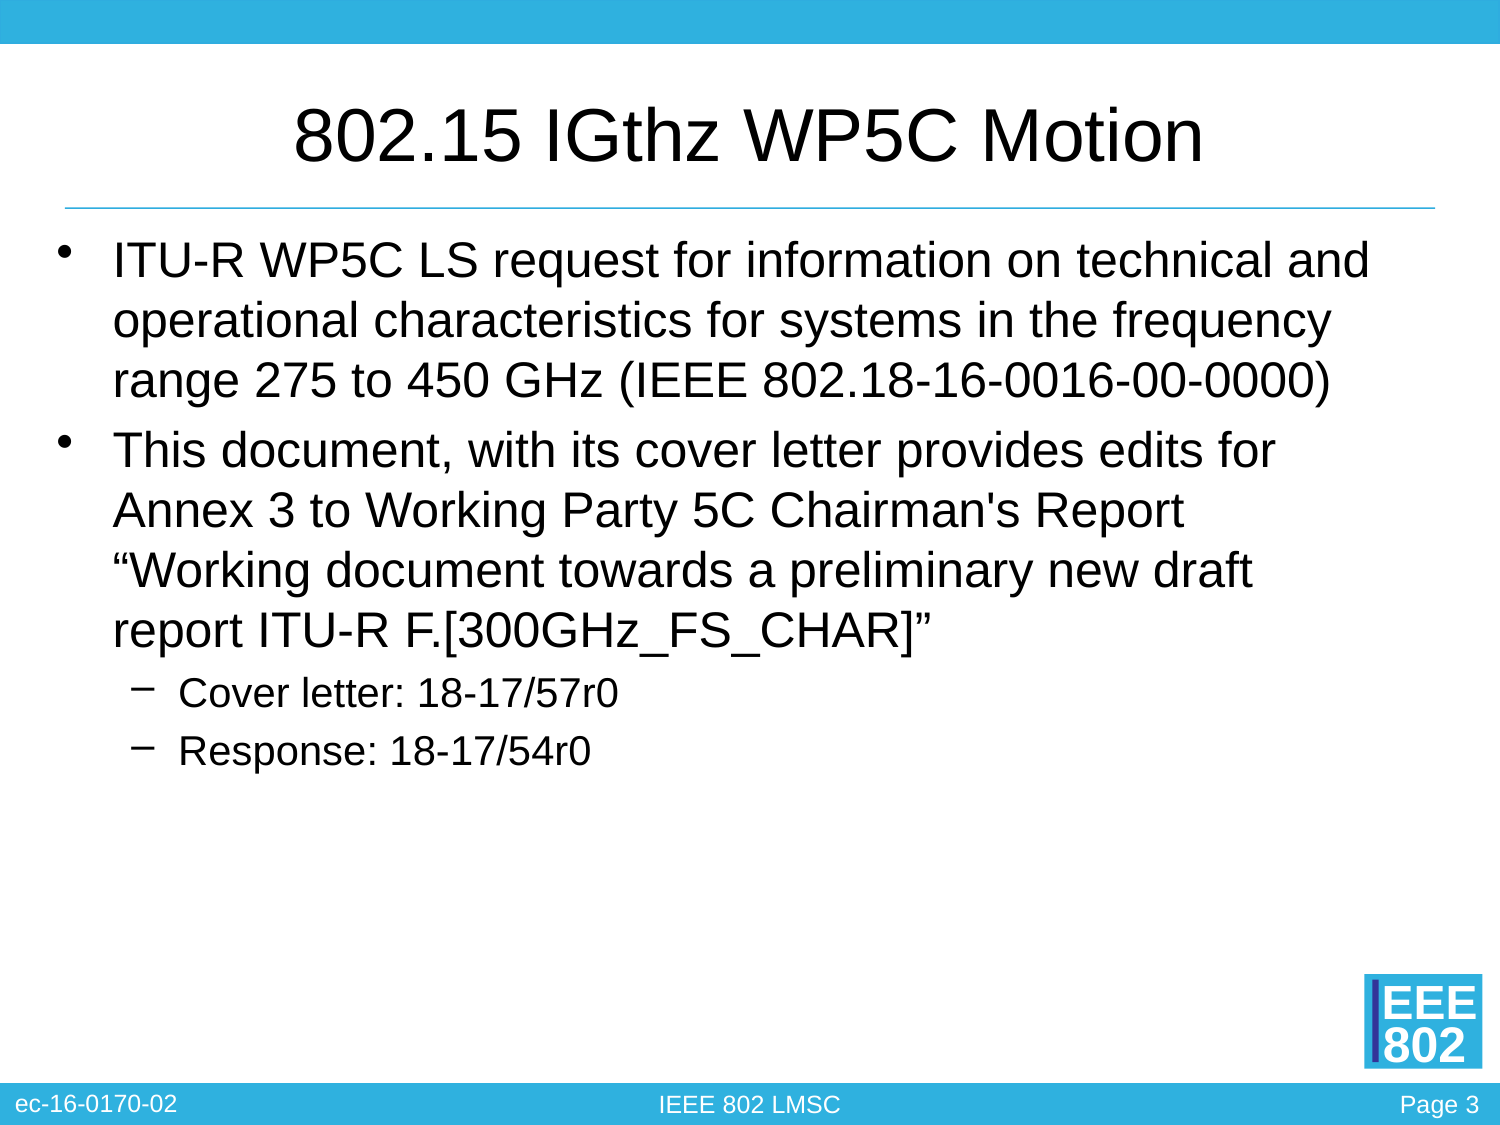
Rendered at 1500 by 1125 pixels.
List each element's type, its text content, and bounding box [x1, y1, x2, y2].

list ITU-R WP5C LS request for information on technical and operational characteristics for systems in the frequency range 275 to 450 GHz (IEEE 802.18-16-0016-00-0000) This document, with its cover letter provides edits for Annex 3 to Working Party 5C Chairman's Report “Working document towards a preliminary new draft report ITU-R F.[300GHz_FS_CHAR]” Cover letter: 18-17/57r0 Response: 18-17/54r0 [41, 220, 1392, 963]
title 802.15 IGthz WP5C Motion [75, 66, 1425, 197]
